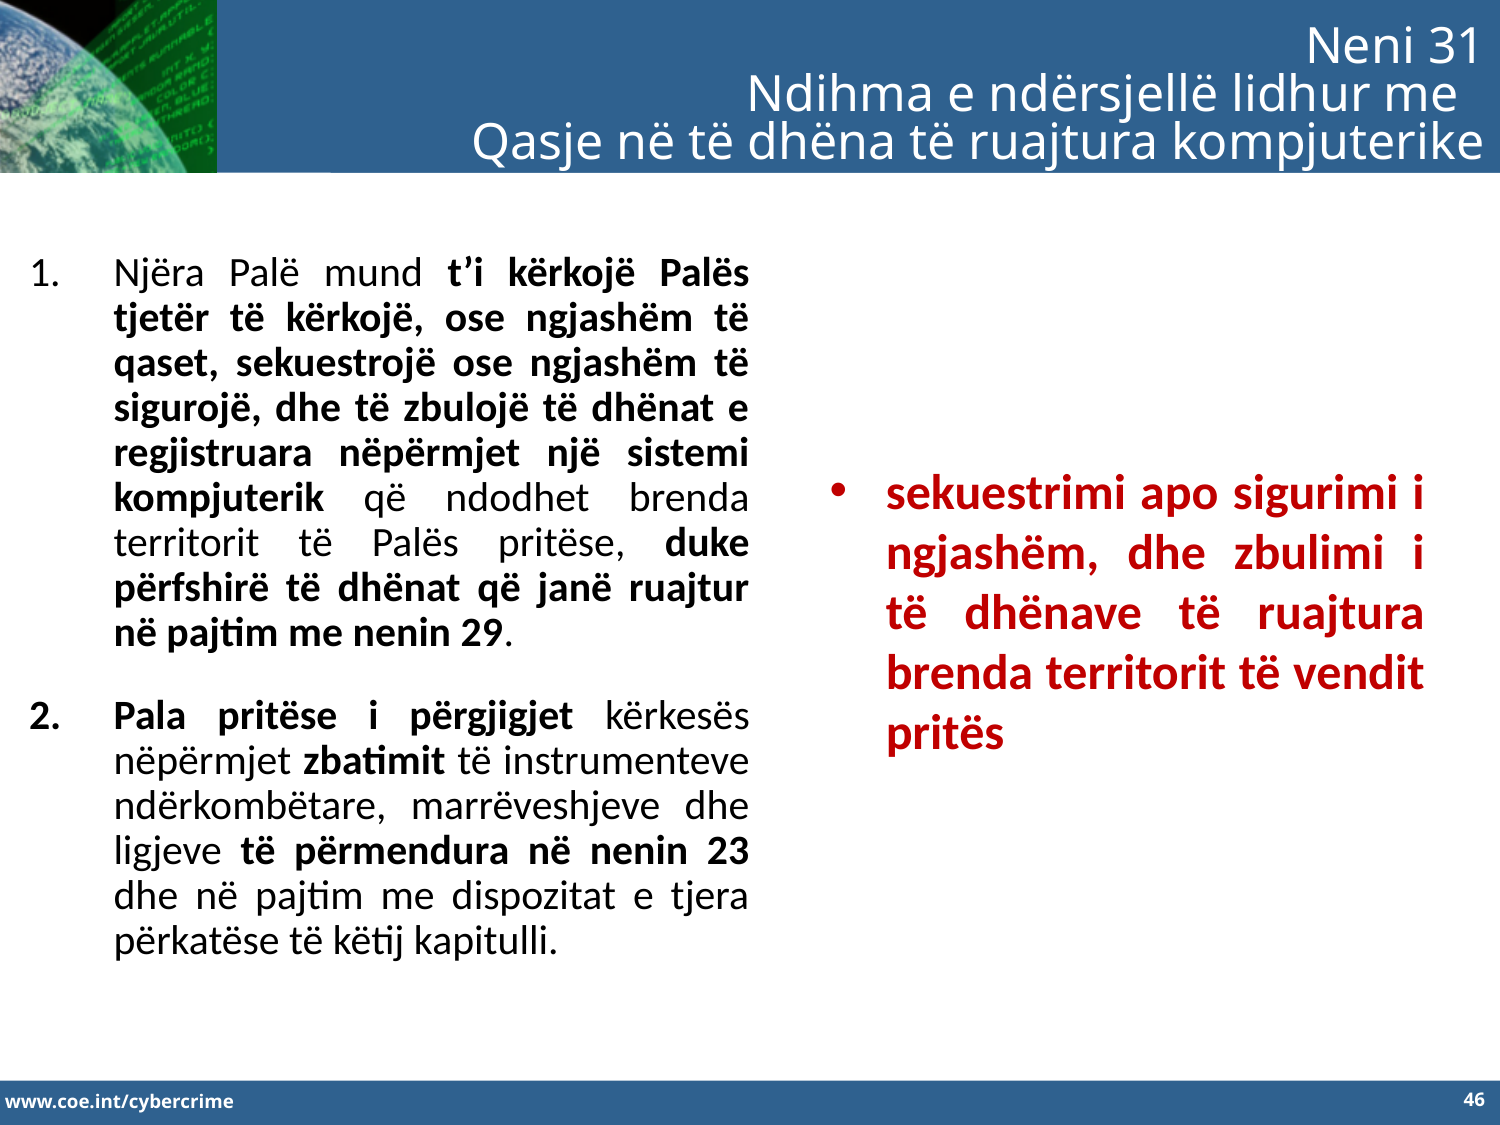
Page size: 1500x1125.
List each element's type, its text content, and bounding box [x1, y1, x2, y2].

slide_number 46 [1149, 1079, 1500, 1125]
text_box Neni 31 Ndihma e ndërsjellë lidhur me Qasje në të dhëna të ruajtura kompjuterike [329, 20, 1500, 174]
text_box Njëra Palë mund t’i kërkojë Palës tjetër të kërkojë, ose ngjashëm të qaset, sekuestrojë ose ngjashëm të sigurojë, dhe të zbulojë të dhënat e regjistruara nëpërmjet një sistemi kompjuterik që ndodhet brenda territorit të Palës pritëse, duke përfshirë të dhënat që janë ruajtur në pajtim me nenin 29. Pala pritëse i përgjigjet kërkesës nëpërmjet zbatimit të instrumenteve ndërkombëtare, marrëveshjeve dhe ligjeve të përmendura në nenin 23 dhe në pajtim me dispozitat e tjera përkatëse të këtij kapitulli. [14, 243, 765, 971]
picture [0, 1, 217, 173]
text_box sekuestrimi apo sigurimi i ngjashëm, dhe zbulimi i të dhënave të ruajtura brenda territorit të vendit pritës [814, 451, 1440, 767]
